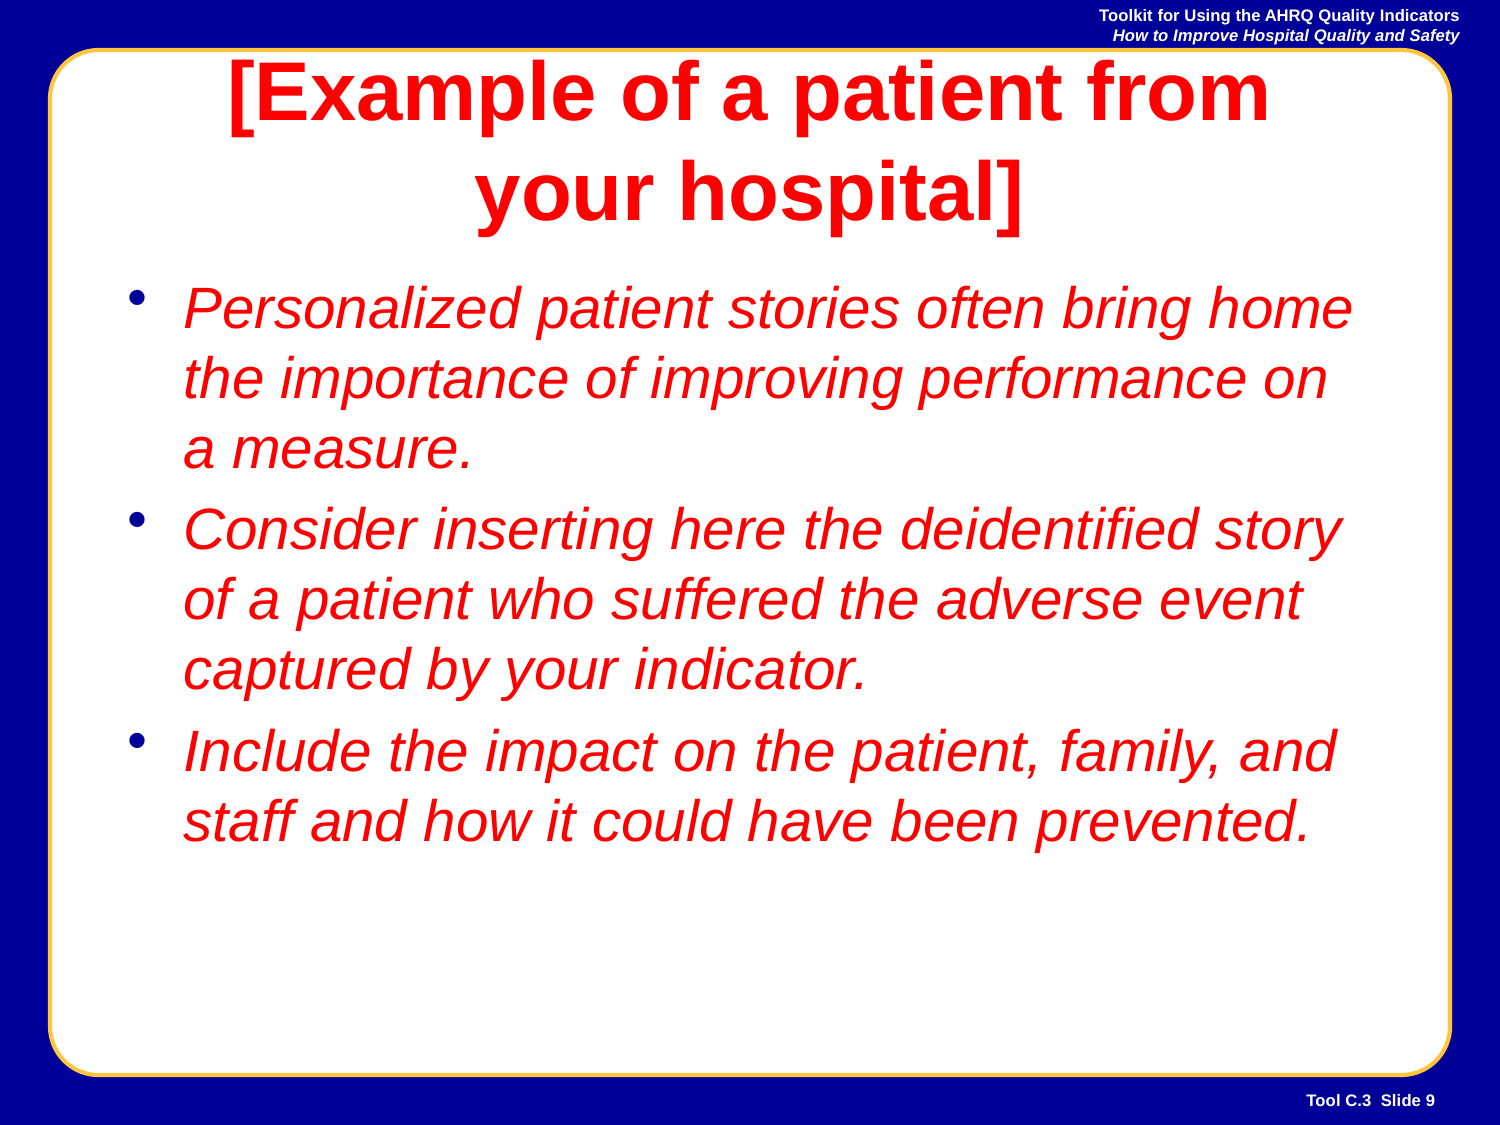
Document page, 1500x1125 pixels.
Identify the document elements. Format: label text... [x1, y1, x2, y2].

title [Example of a patient from your hospital] [112, 74, 1388, 201]
list Personalized patient stories often bring home the importance of improving performance on a measure. Consider inserting here the deidentified story of a patient who suffered the adverse event captured by your indicator. Include the impact on the patient, family, and staff and how it could have been prevented. [111, 261, 1387, 976]
